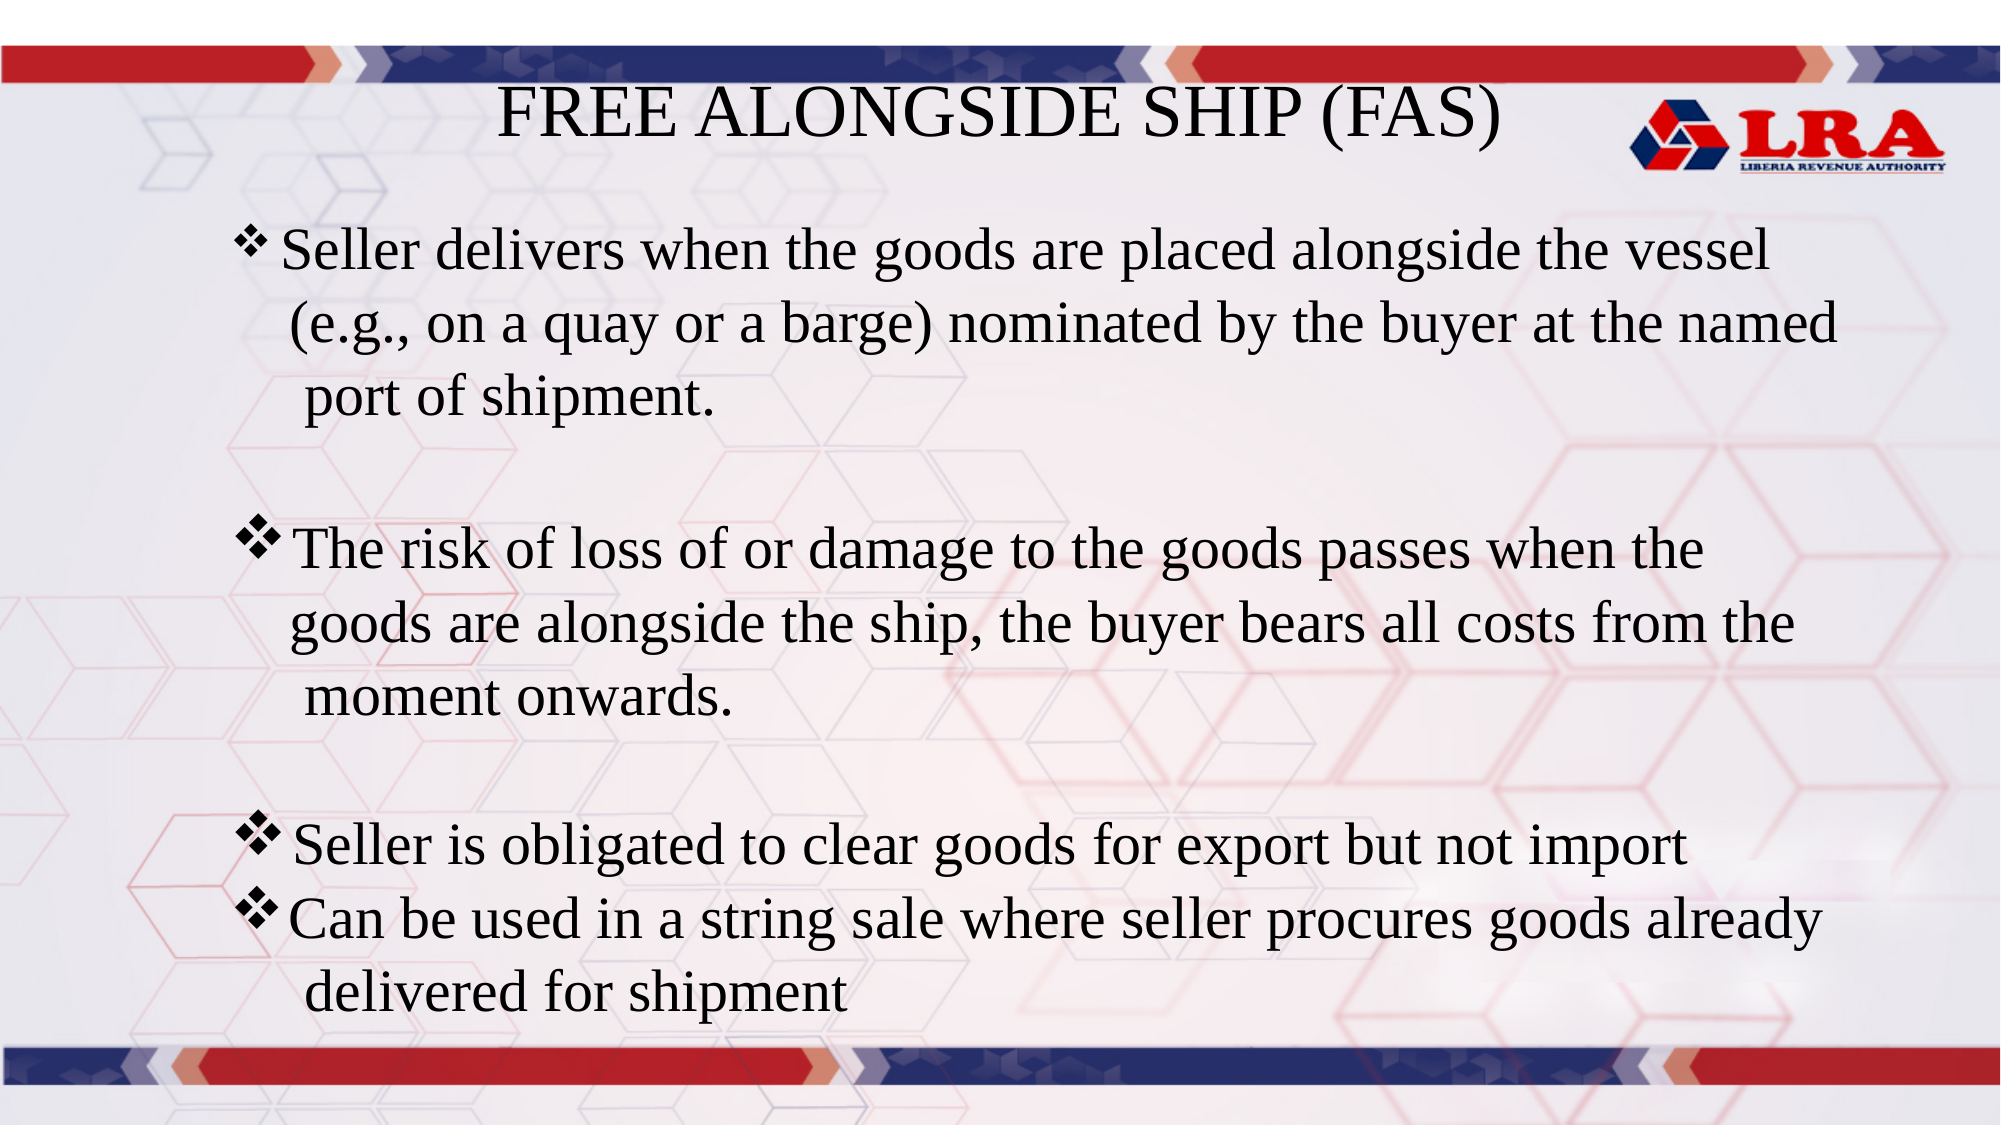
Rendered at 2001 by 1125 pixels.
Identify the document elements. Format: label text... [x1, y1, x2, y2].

list Seller delivers when the goods are placed alongside the vessel (e.g., on a quay or a barge) nominated by the buyer at the named port of shipment. The risk of loss of or damage to the goods passes when the goods are alongside the ship, the buyer bears all costs from the moment onwards. Seller is obligated to clear goods for export but not import Can be used in a string sale where seller procures goods already delivered for shipment [137, 210, 1863, 1058]
title FREE ALONGSIDE SHIP (FAS) [137, 59, 1863, 165]
picture [0, 0, 2001, 1125]
